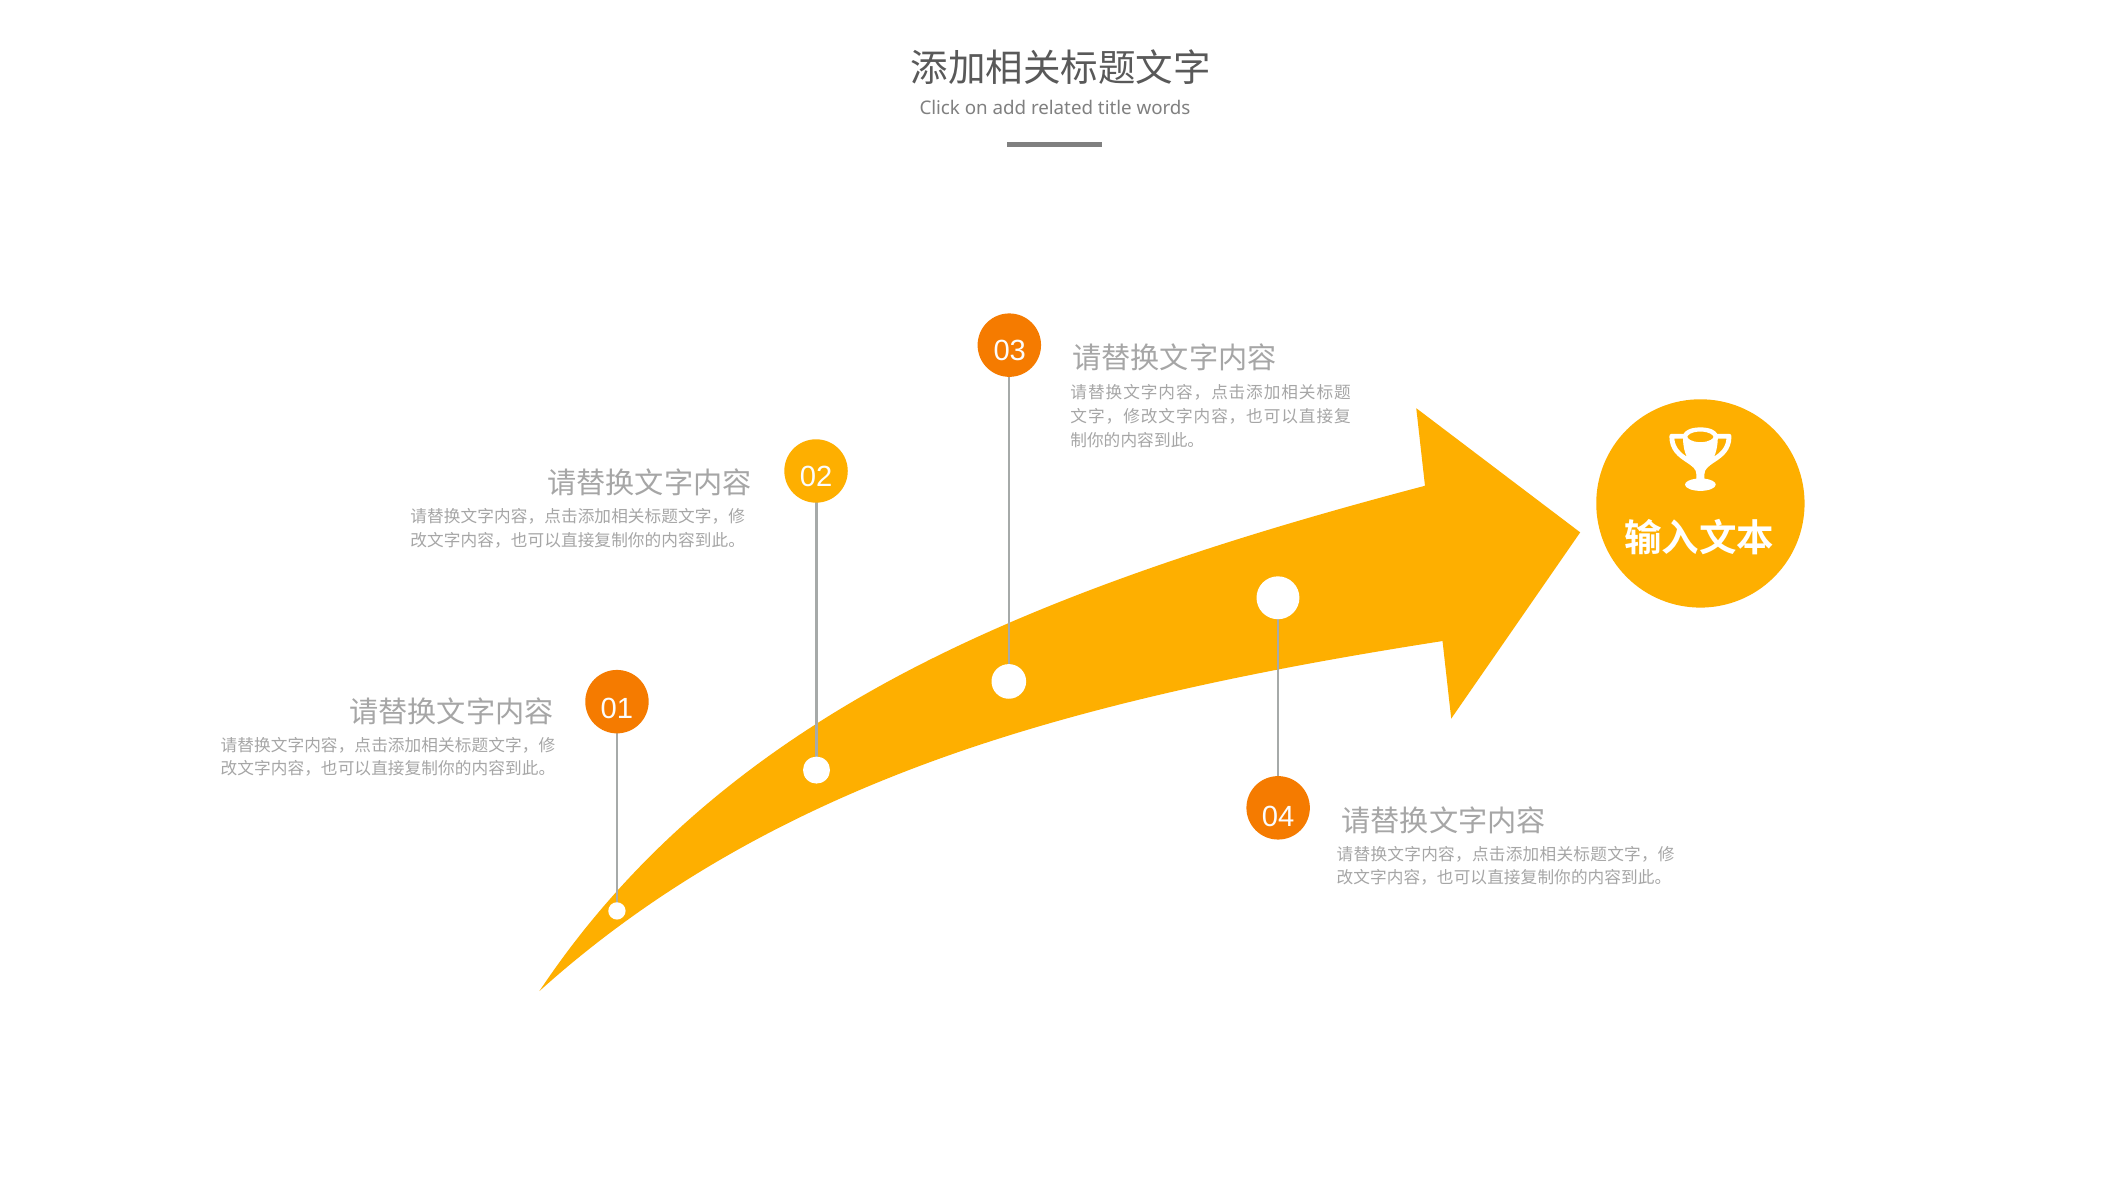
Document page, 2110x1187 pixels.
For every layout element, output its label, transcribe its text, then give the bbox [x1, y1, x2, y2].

text_box 02 [796, 447, 836, 495]
text_box Click on add related title words [877, 89, 1232, 124]
text_box 请替换文字内容，点击添加相关标题文字，修改文字内容，也可以直接复制你的内容到此。 [1336, 839, 1676, 888]
text_box 请替换文字内容 [1072, 332, 1293, 375]
text_box [1246, 776, 1310, 833]
text_box [1256, 576, 1300, 620]
text_box [1261, 835, 1295, 840]
text_box 04 [1258, 787, 1298, 835]
text_box [784, 439, 848, 503]
text_box [1596, 399, 1805, 608]
text_box [991, 664, 1027, 699]
text_box 03 [990, 321, 1030, 369]
text_box 请替换文字内容，点击添加相关标题文字，修改文字内容，也可以直接复制你的内容到此。 [216, 730, 556, 779]
text_box 请替换文字内容，点击添加相关标题文字，修改文字内容，也可以直接复制你的内容到此。 [406, 501, 746, 550]
text_box [539, 408, 1581, 992]
text_box [585, 669, 649, 734]
text_box [608, 902, 626, 920]
text_box 输入文本 [1622, 499, 1776, 561]
text_box 请替换文字内容，点击添加相关标题文字，修改文字内容，也可以直接复制你的内容到此。 [1070, 378, 1352, 451]
text_box [1669, 427, 1732, 491]
text_box [803, 756, 831, 784]
text_box 请替换文字内容 [315, 686, 554, 729]
text_box 01 [597, 680, 637, 727]
text_box 请替换文字内容 [1341, 795, 1562, 838]
text_box [977, 313, 1042, 377]
text_box 请替换文字内容 [494, 457, 752, 500]
text_box 添加相关标题文字 [877, 37, 1245, 95]
